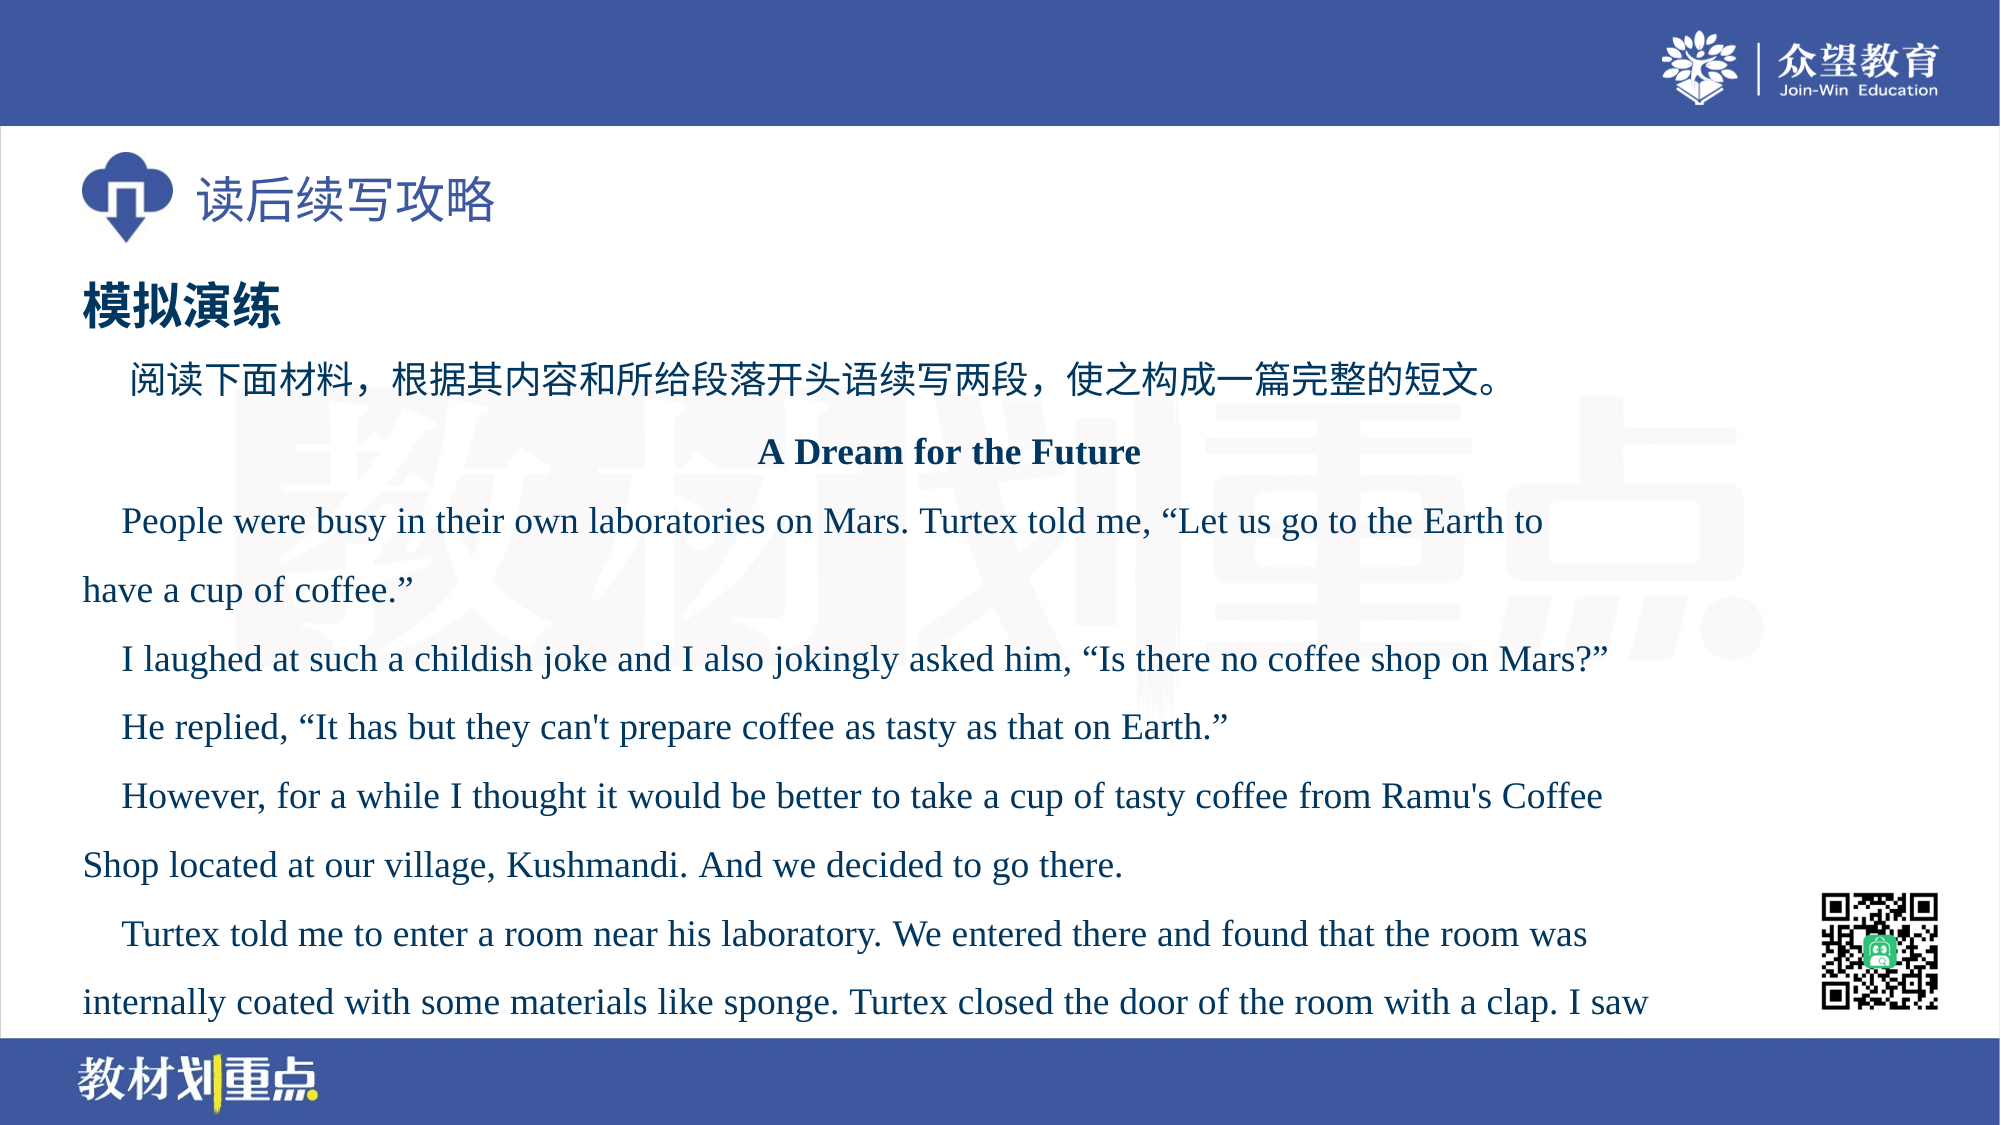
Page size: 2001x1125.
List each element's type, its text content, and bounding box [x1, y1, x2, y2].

picture [0, 0, 2000, 1125]
text_box A Dream for the Future People were busy in their own laboratories on Mars. Turtex told me, “Let us go to the Earth to have a cup of coffee.” I laughed at such a childish joke and I also jokingly asked him, “Is there no coffee shop on Mars?” He replied, “It has but they can't prepare coffee as tasty as that on Earth.” However, for a while I thought it would be better to take a cup of tasty coffee from Ramu's Coffee Shop located at our village, Kushmandi. And we decided to go there. Turtex told me to enter a room near his laboratory. We entered there and found that the room was internally coated with some materials like sponge. Turtex closed the door of the room with a clap. I saw [82, 403, 1817, 1023]
text_box 模拟演练 [82, 247, 1817, 336]
text_box 阅读下面材料，根据其内容和所给段落开头语续写两段，使之构成一篇完整的短文。 [82, 336, 1817, 395]
